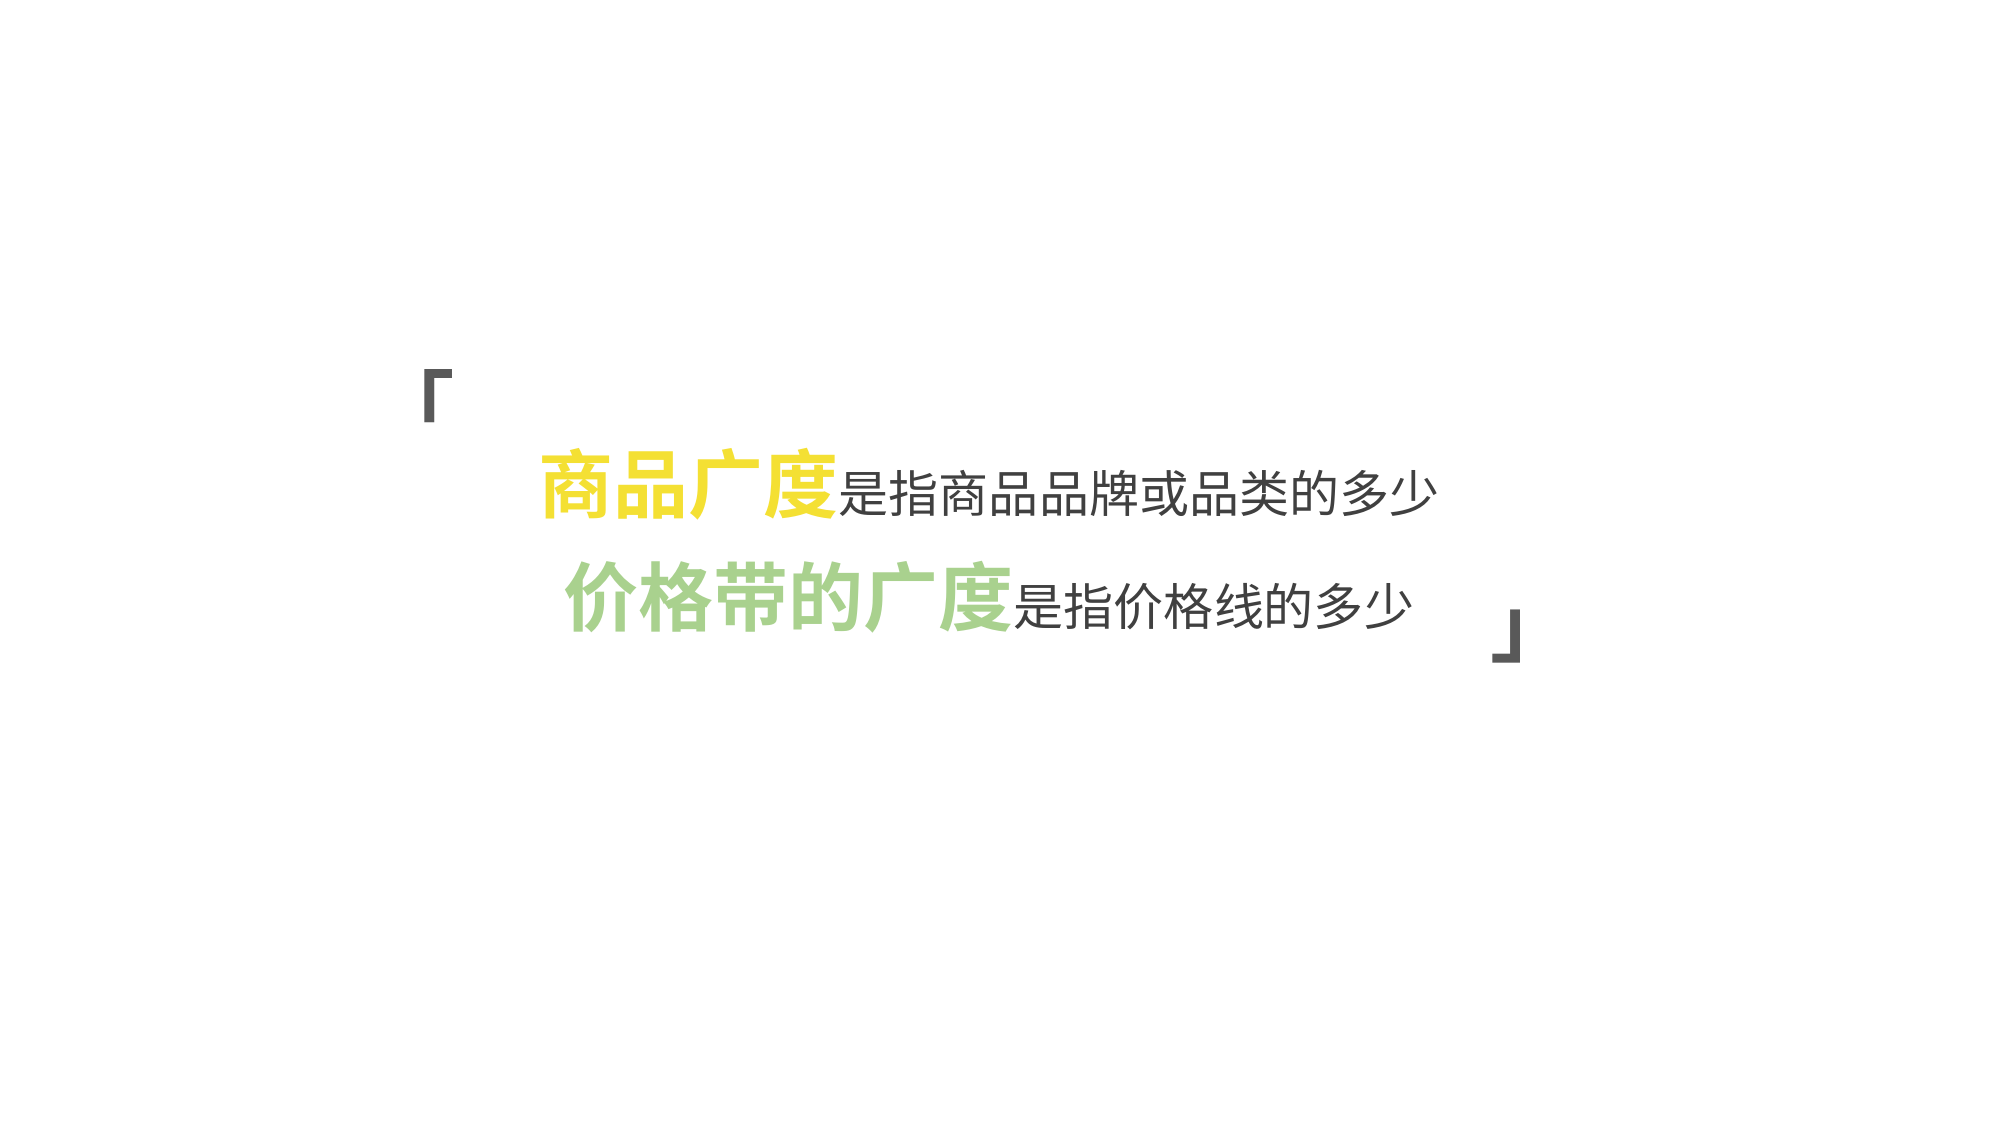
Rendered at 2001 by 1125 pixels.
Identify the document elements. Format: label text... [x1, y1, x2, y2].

text_box 「 [356, 350, 470, 465]
text_box 」 [1475, 565, 1589, 680]
text_box 商品广度是指商品品牌或品类的多少 价格带的广度是指价格线的多少 [316, 408, 1662, 648]
